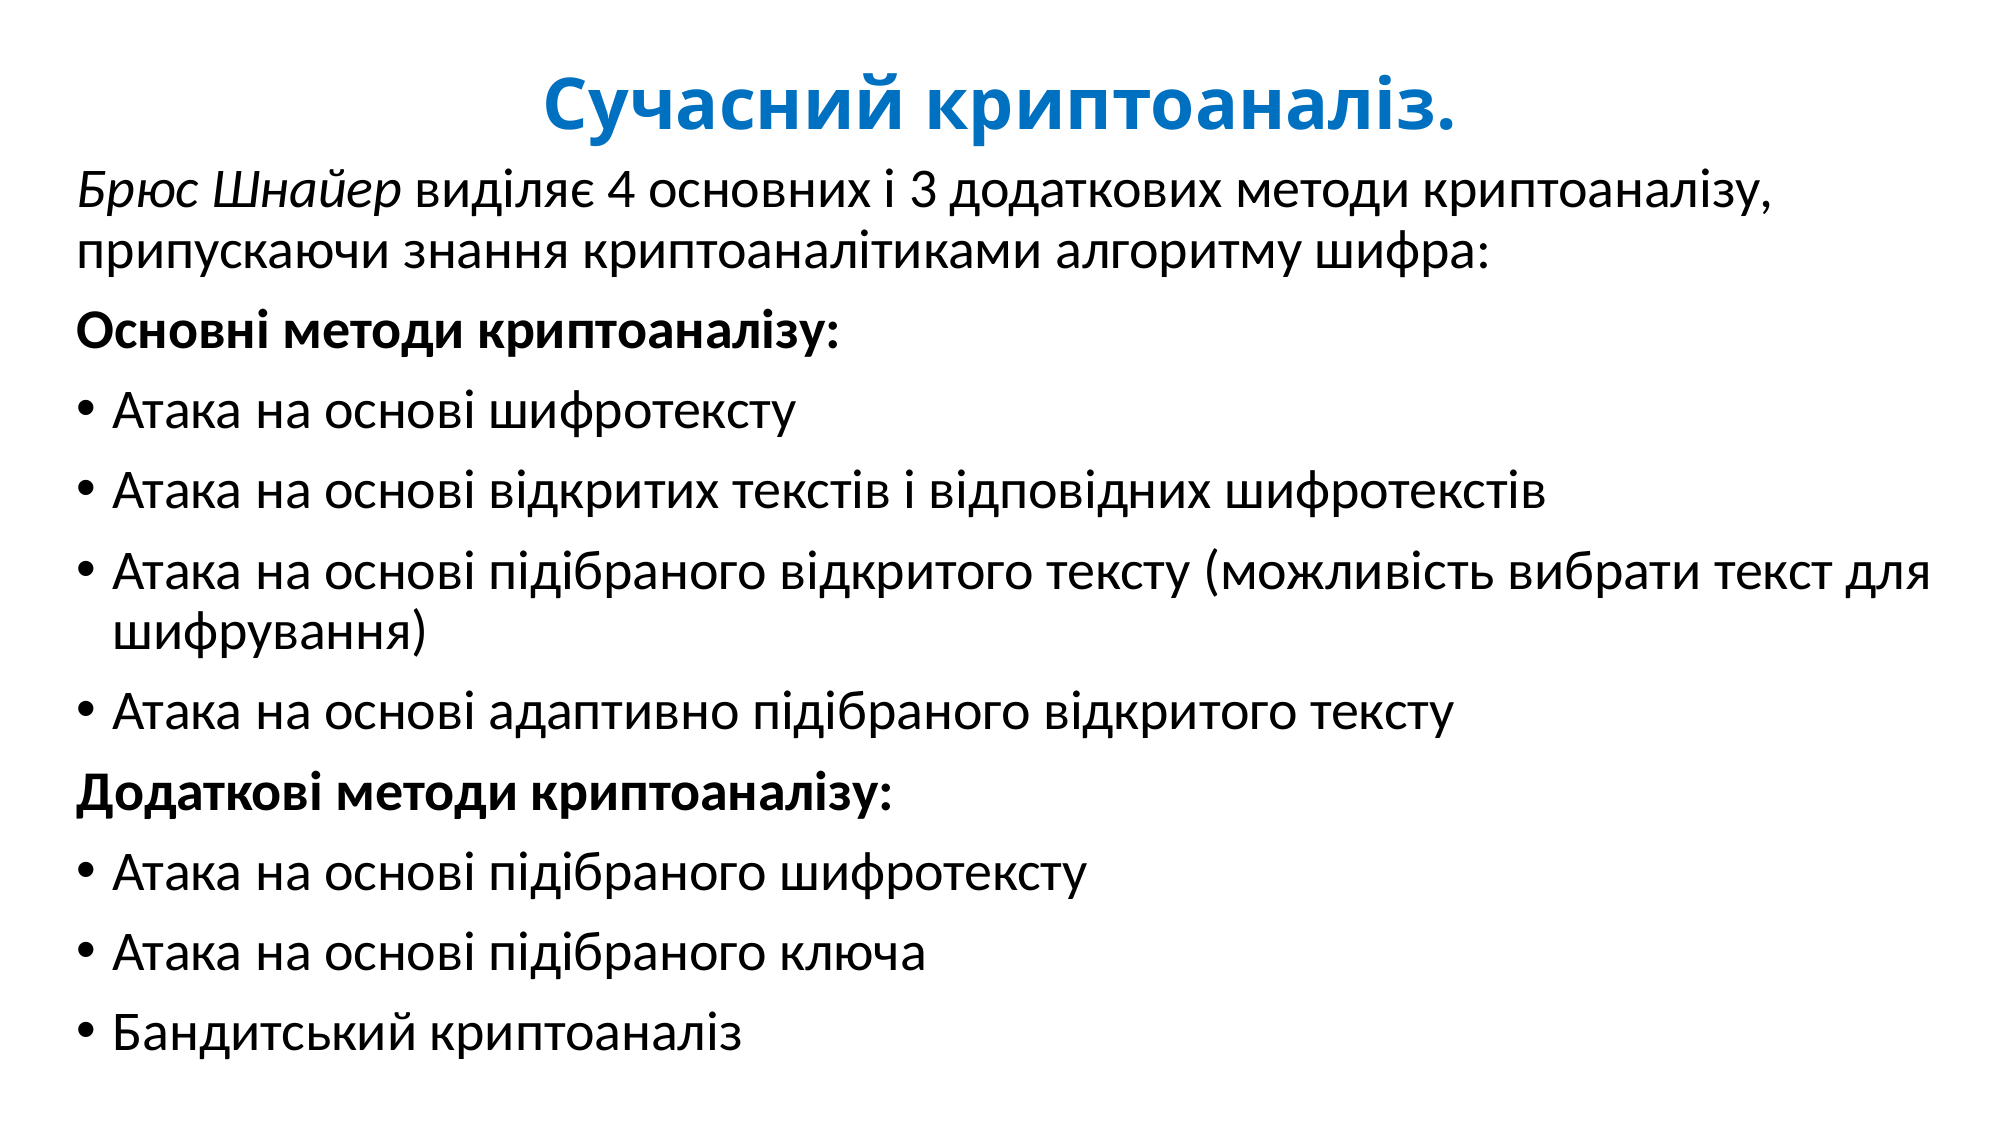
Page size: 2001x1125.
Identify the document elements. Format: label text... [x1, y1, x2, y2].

title Сучасний криптоаналіз. [137, 59, 1863, 152]
list Брюс Шнайер виділяє 4 основних і 3 додаткових методи криптоаналізу, припускаючи знання криптоаналітиками алгоритму шифра: Основні методи криптоаналізу: Атака на основі шифротексту Атака на основі відкритих текстів і відповідних шифротекстів Атака на основі підібраного відкритого тексту (можливість вибрати текст для шифрування) Атака на основі адаптивно підібраного відкритого тексту Додаткові методи криптоаналізу: Атака на основі підібраного шифротексту Атака на основі підібраного ключа Бандитський криптоаналіз [61, 152, 1973, 1079]
